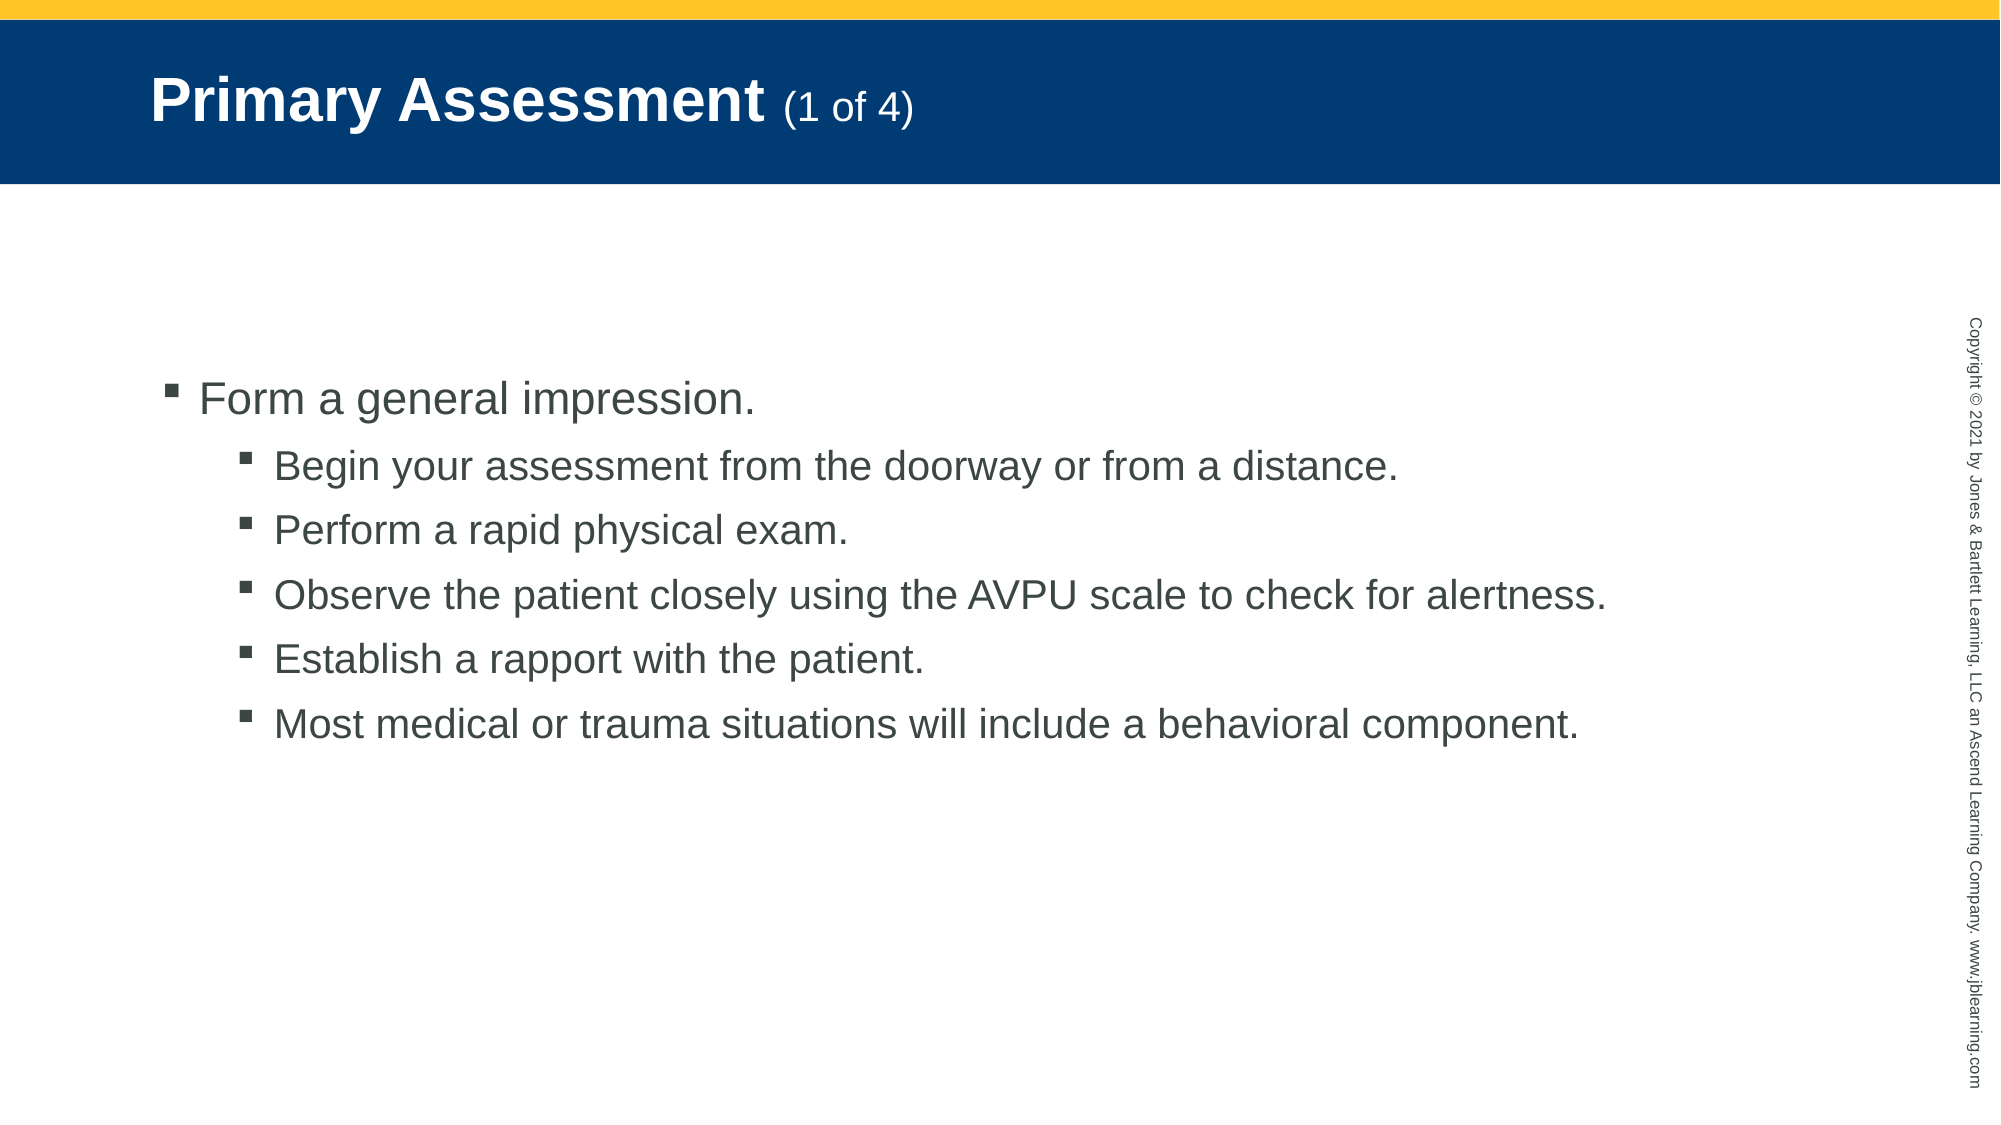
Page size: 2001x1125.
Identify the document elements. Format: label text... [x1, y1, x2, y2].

title Primary Assessment (1 of 4) [0, 19, 2000, 185]
list Form a general impression. Begin your assessment from the doorway or from a distance. Perform a rapid physical exam. Observe the patient closely using the AVPU scale to check for alertness. Establish a rapport with the patient. Most medical or trauma situations will include a behavioral component. [146, 361, 1859, 1016]
